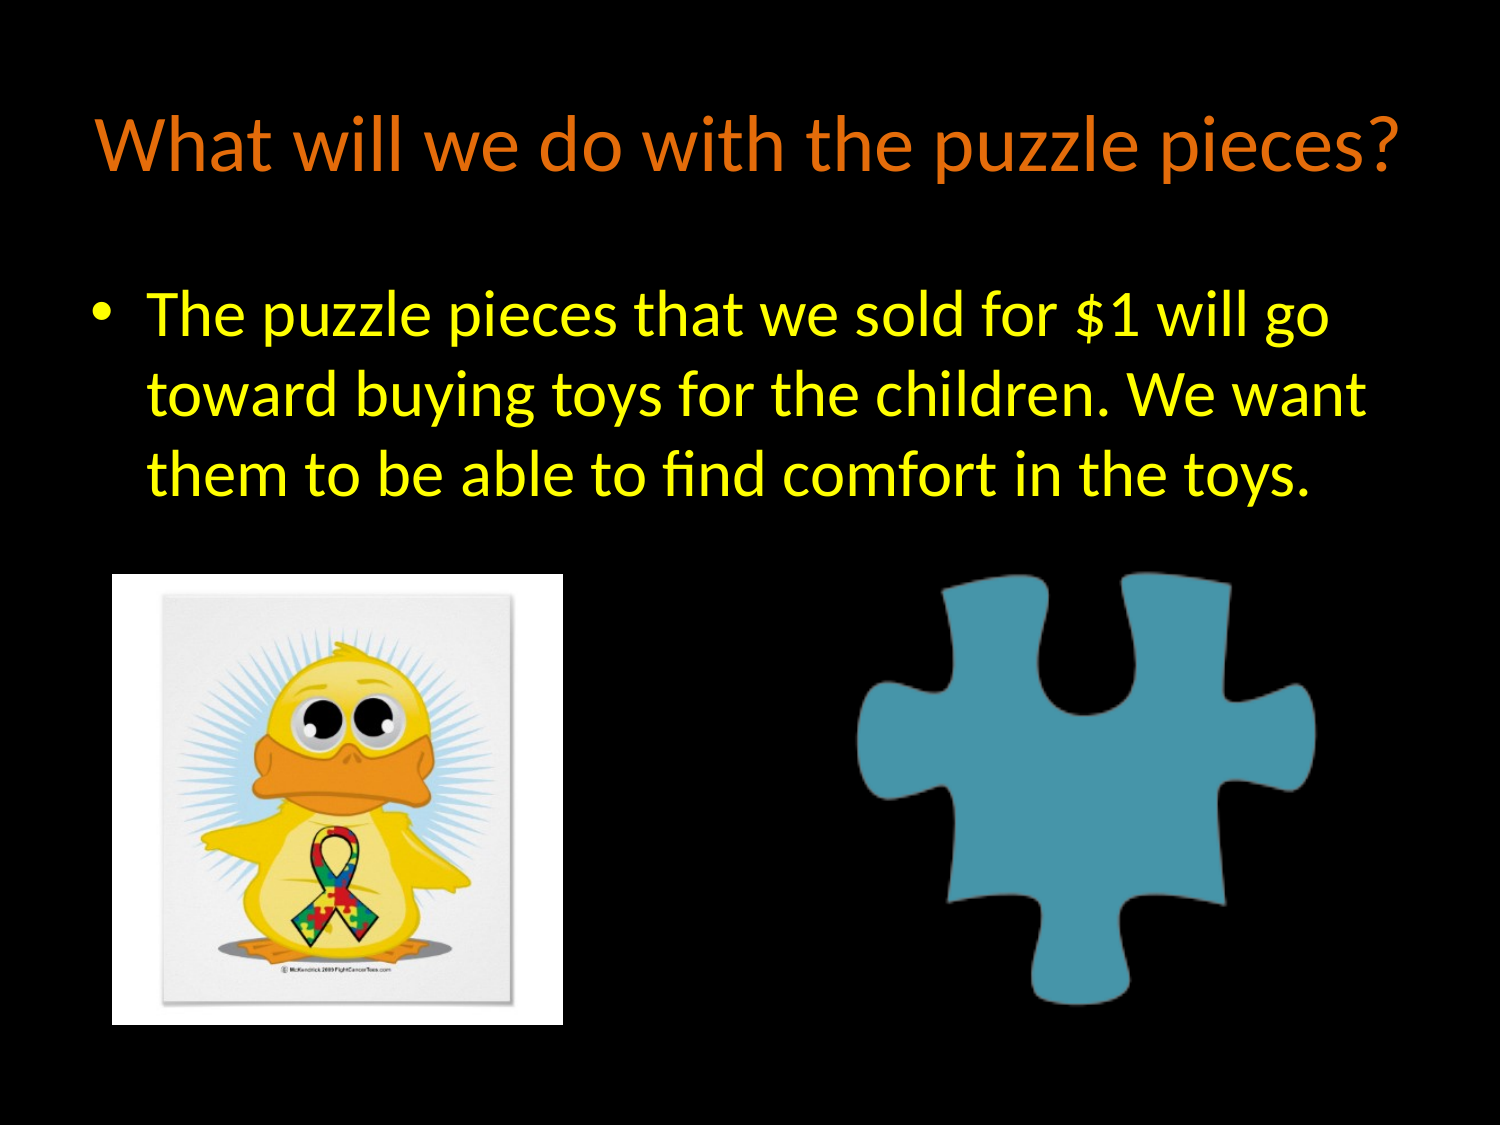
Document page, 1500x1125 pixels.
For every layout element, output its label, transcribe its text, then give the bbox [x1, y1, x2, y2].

title What will we do with the puzzle pieces? [75, 45, 1425, 233]
picture [849, 562, 1326, 1013]
list The puzzle pieces that we sold for $1 will go toward buying toys for the children. We want them to be able to find comfort in the toys. [75, 262, 1425, 1005]
picture [112, 574, 563, 1026]
